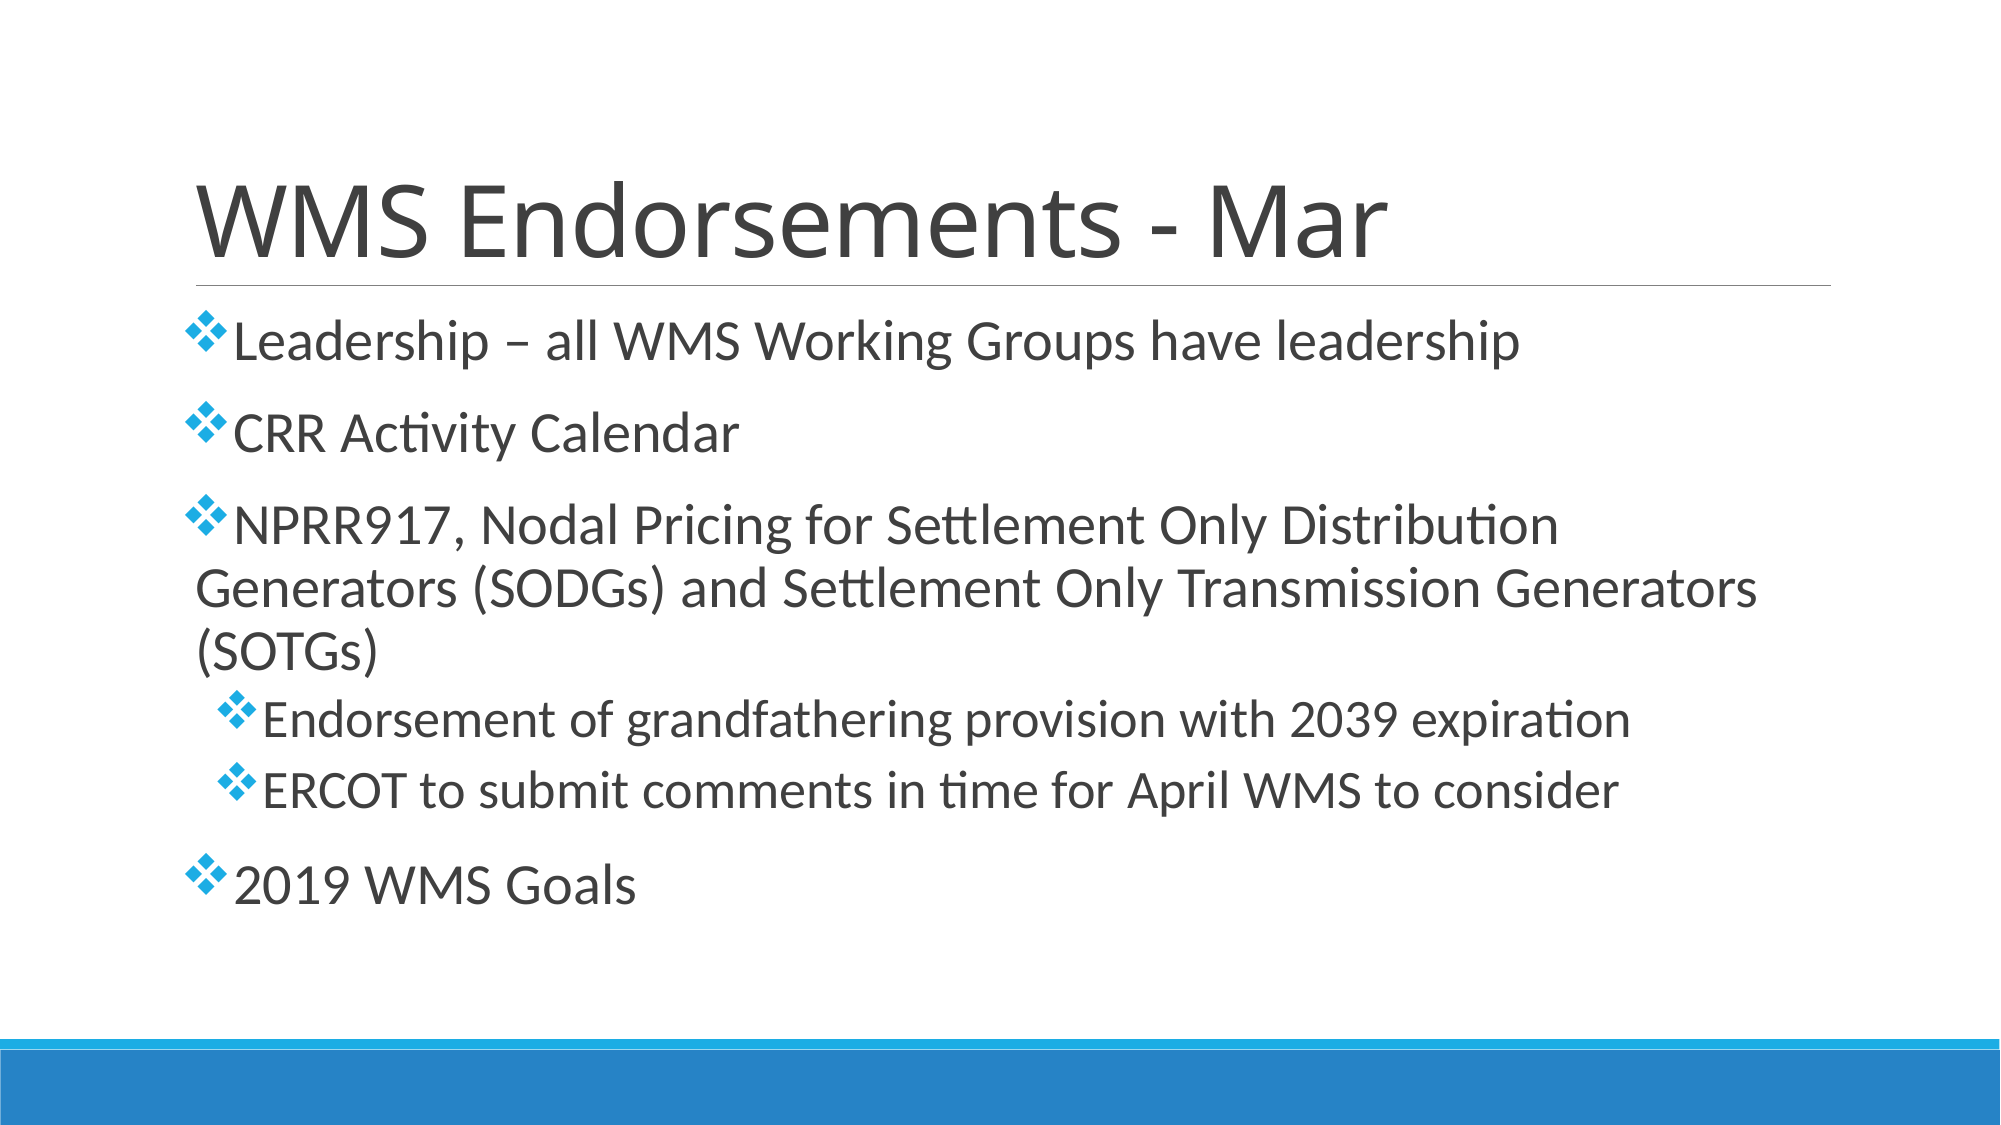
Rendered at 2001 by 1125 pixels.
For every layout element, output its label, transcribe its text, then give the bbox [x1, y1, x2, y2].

title WMS Endorsements - Mar [180, 47, 1830, 285]
list Leadership – all WMS Working Groups have leadership CRR Activity Calendar NPRR917, Nodal Pricing for Settlement Only Distribution Generators (SODGs) and Settlement Only Transmission Generators (SOTGs) Endorsement of grandfathering provision with 2039 expiration ERCOT to submit comments in time for April WMS to consider 2019 WMS Goals [180, 302, 1830, 963]
